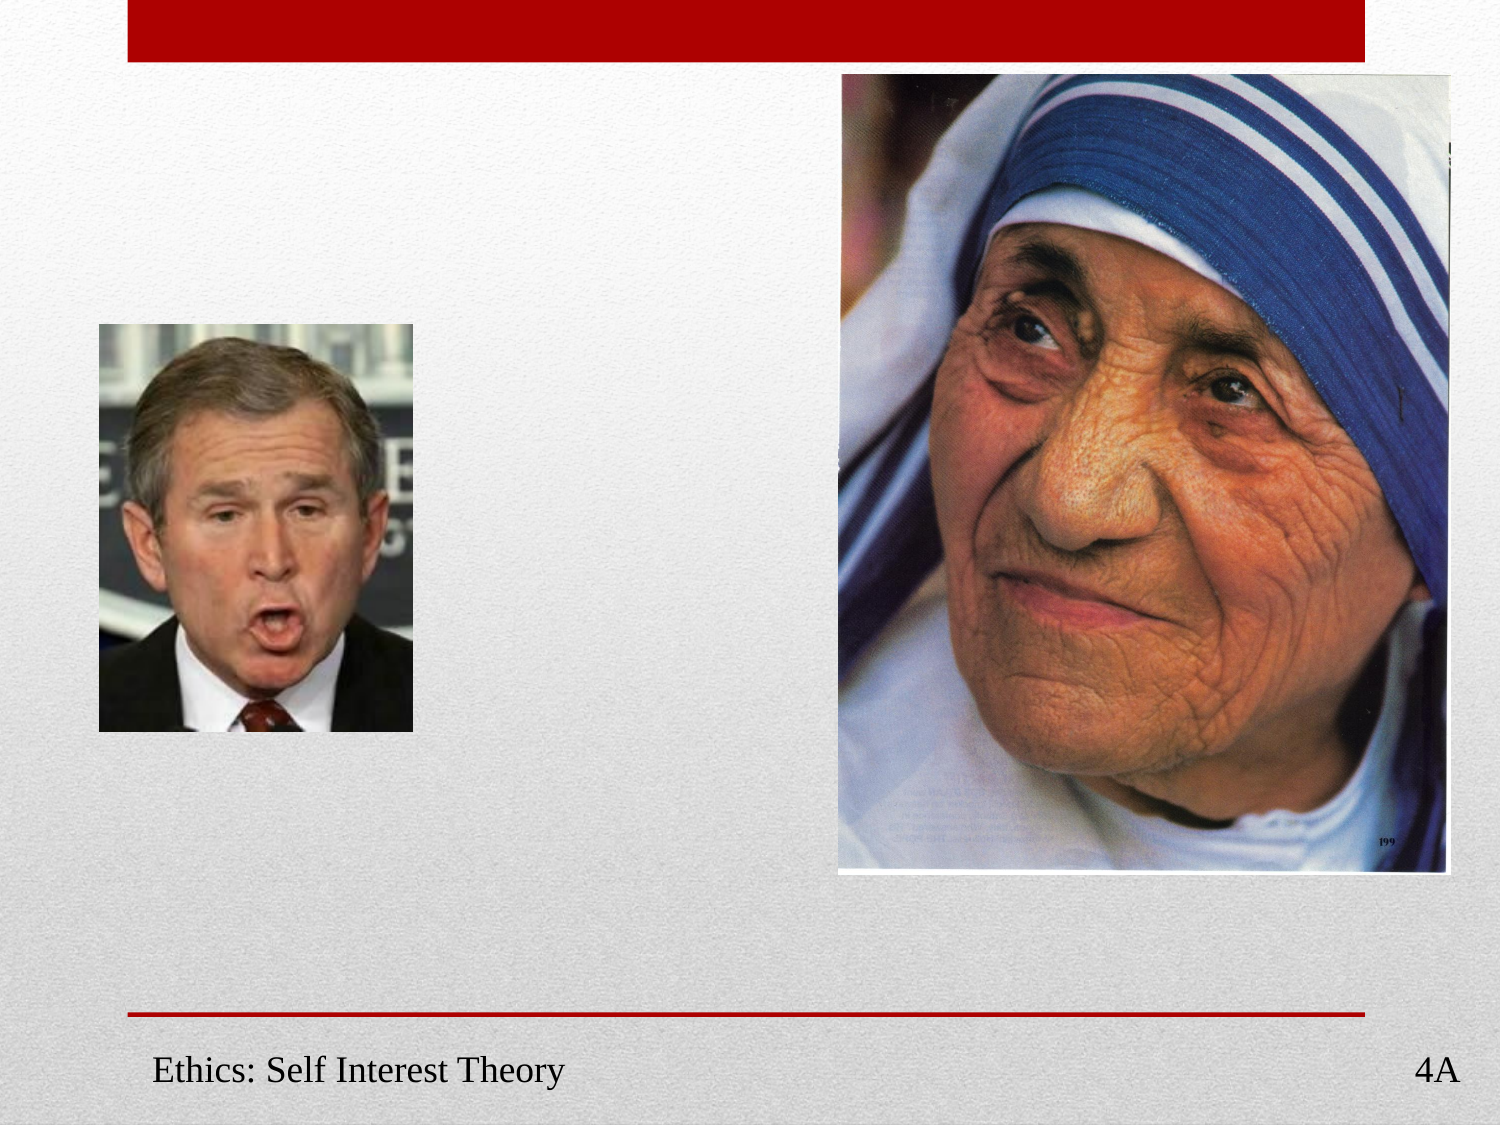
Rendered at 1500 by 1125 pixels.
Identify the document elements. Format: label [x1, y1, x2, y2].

picture [837, 74, 1452, 876]
list [99, 324, 414, 732]
